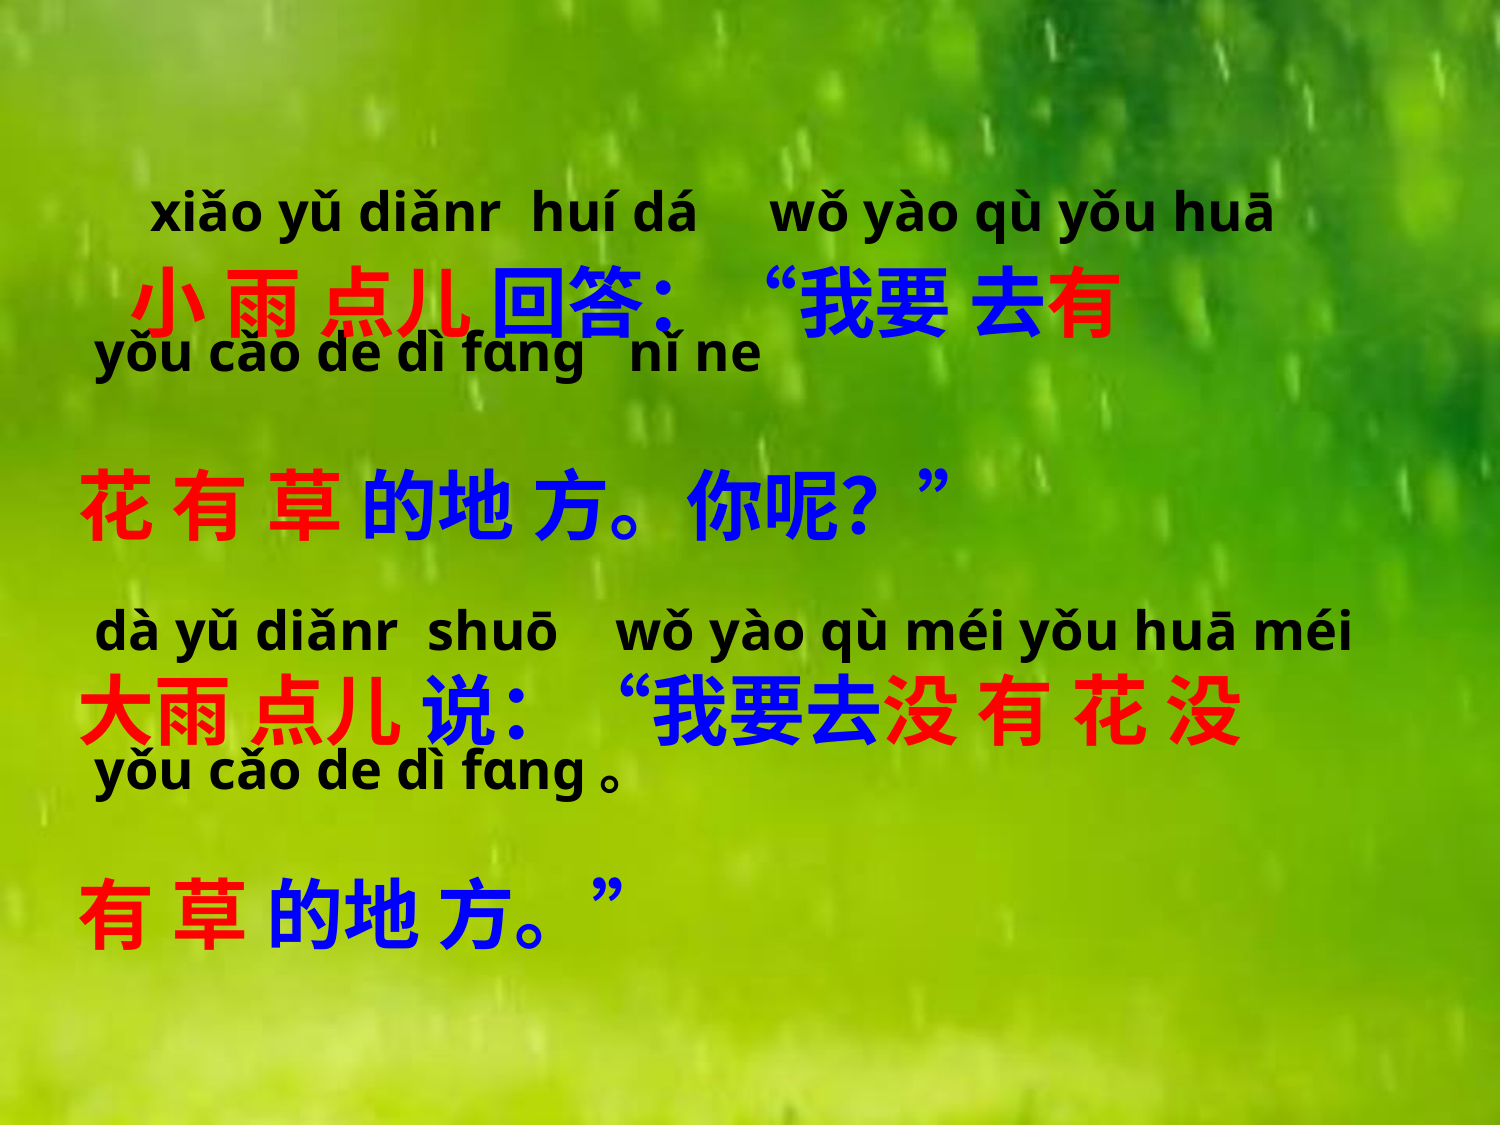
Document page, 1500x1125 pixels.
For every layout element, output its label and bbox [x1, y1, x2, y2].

text_box [26, 95, 1453, 975]
picture [0, 0, 1500, 1125]
